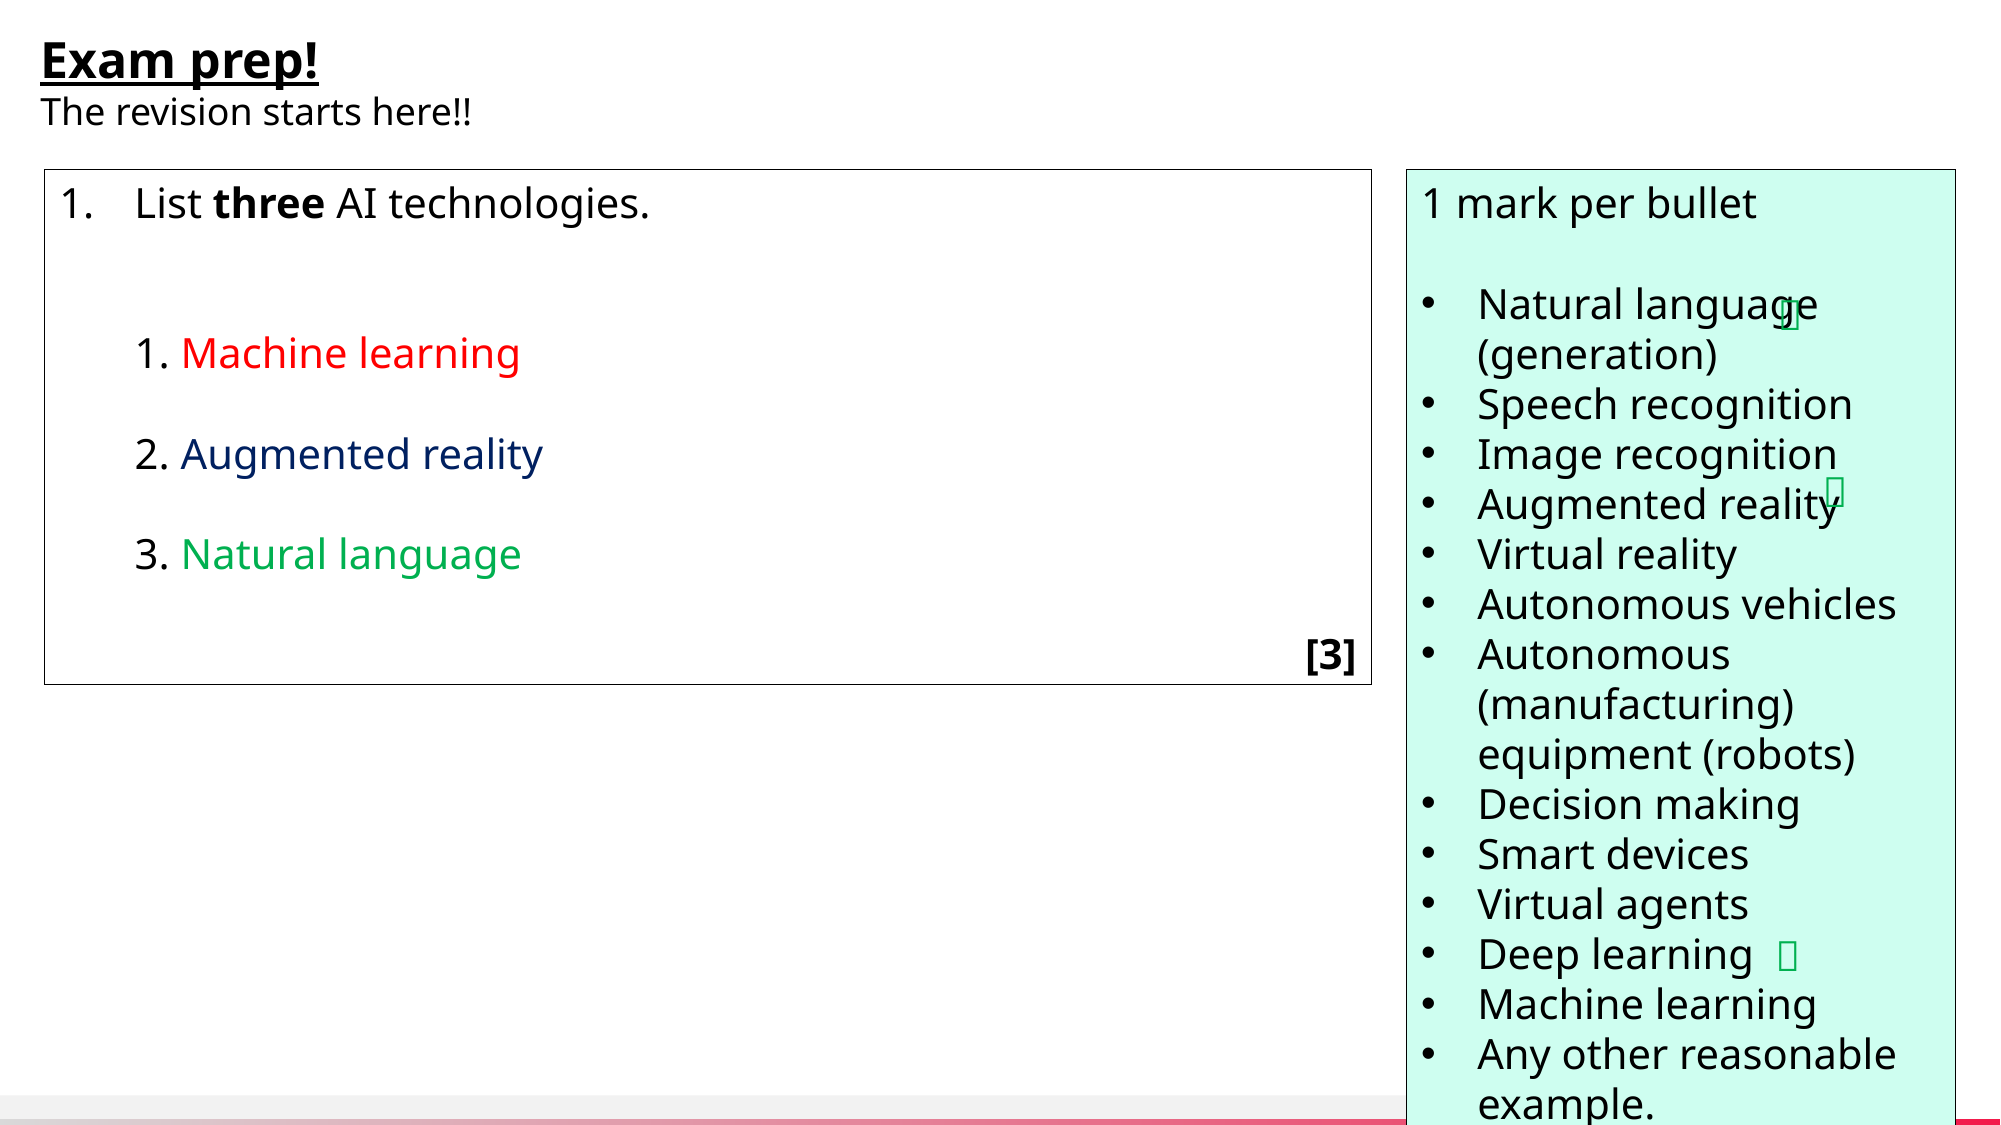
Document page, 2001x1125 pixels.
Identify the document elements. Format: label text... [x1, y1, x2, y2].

text_box Exam prep! The revision starts here!! [25, 21, 1095, 141]
text_box 1 mark per bullet Natural language (generation) Speech recognition Image recognition Augmented reality Virtual reality Autonomous vehicles Autonomous (manufacturing) equipment (robots) Decision making Smart devices Virtual agents Deep learning Machine learning Any other reasonable example. [1406, 169, 1956, 1125]
text_box List three AI technologies. 1. Machine learning 2. Augmented reality 3. Natural language [3] [44, 169, 1372, 685]
text_box  [1807, 458, 1899, 523]
text_box  [1760, 922, 1852, 987]
text_box  [1762, 281, 1854, 346]
